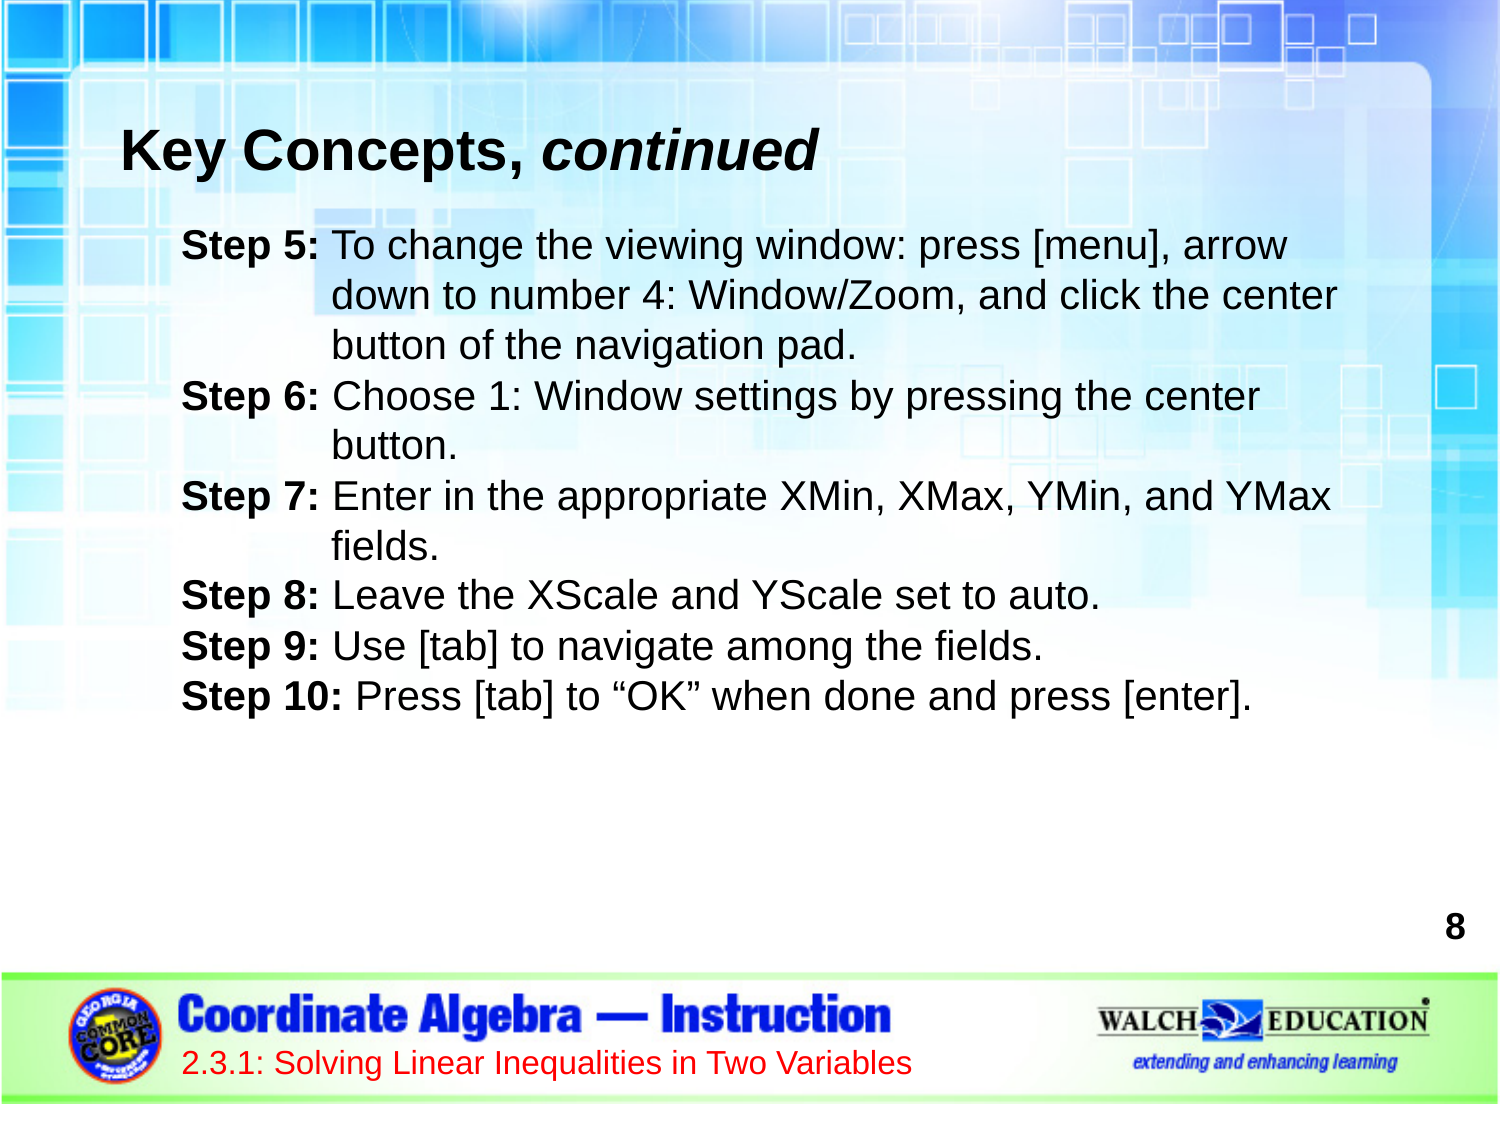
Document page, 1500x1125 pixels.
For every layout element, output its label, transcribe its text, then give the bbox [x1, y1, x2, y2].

picture [1, 0, 1500, 1104]
slide_number 8 [1361, 901, 1481, 949]
list 2.3.1: Solving Linear Inequalities in Two Variables [166, 1033, 1074, 1078]
subtitle Key Concepts, continued [105, 105, 1394, 925]
text_box Step 5: To change the viewing window: press [menu], arrow down to number 4: Window/Zoom, and click the center button of the navigation pad. Step 6: Choose 1: Window settings by pressing the center button. Step 7: Enter in the appropriate XMin, XMax, YMin, and YMax fields. Step 8: Leave the XScale and YScale set to auto. Step 9: Use [tab] to navigate among the fields. Step 10: Press [tab] to “OK” when done and press [enter]. [166, 210, 1394, 726]
